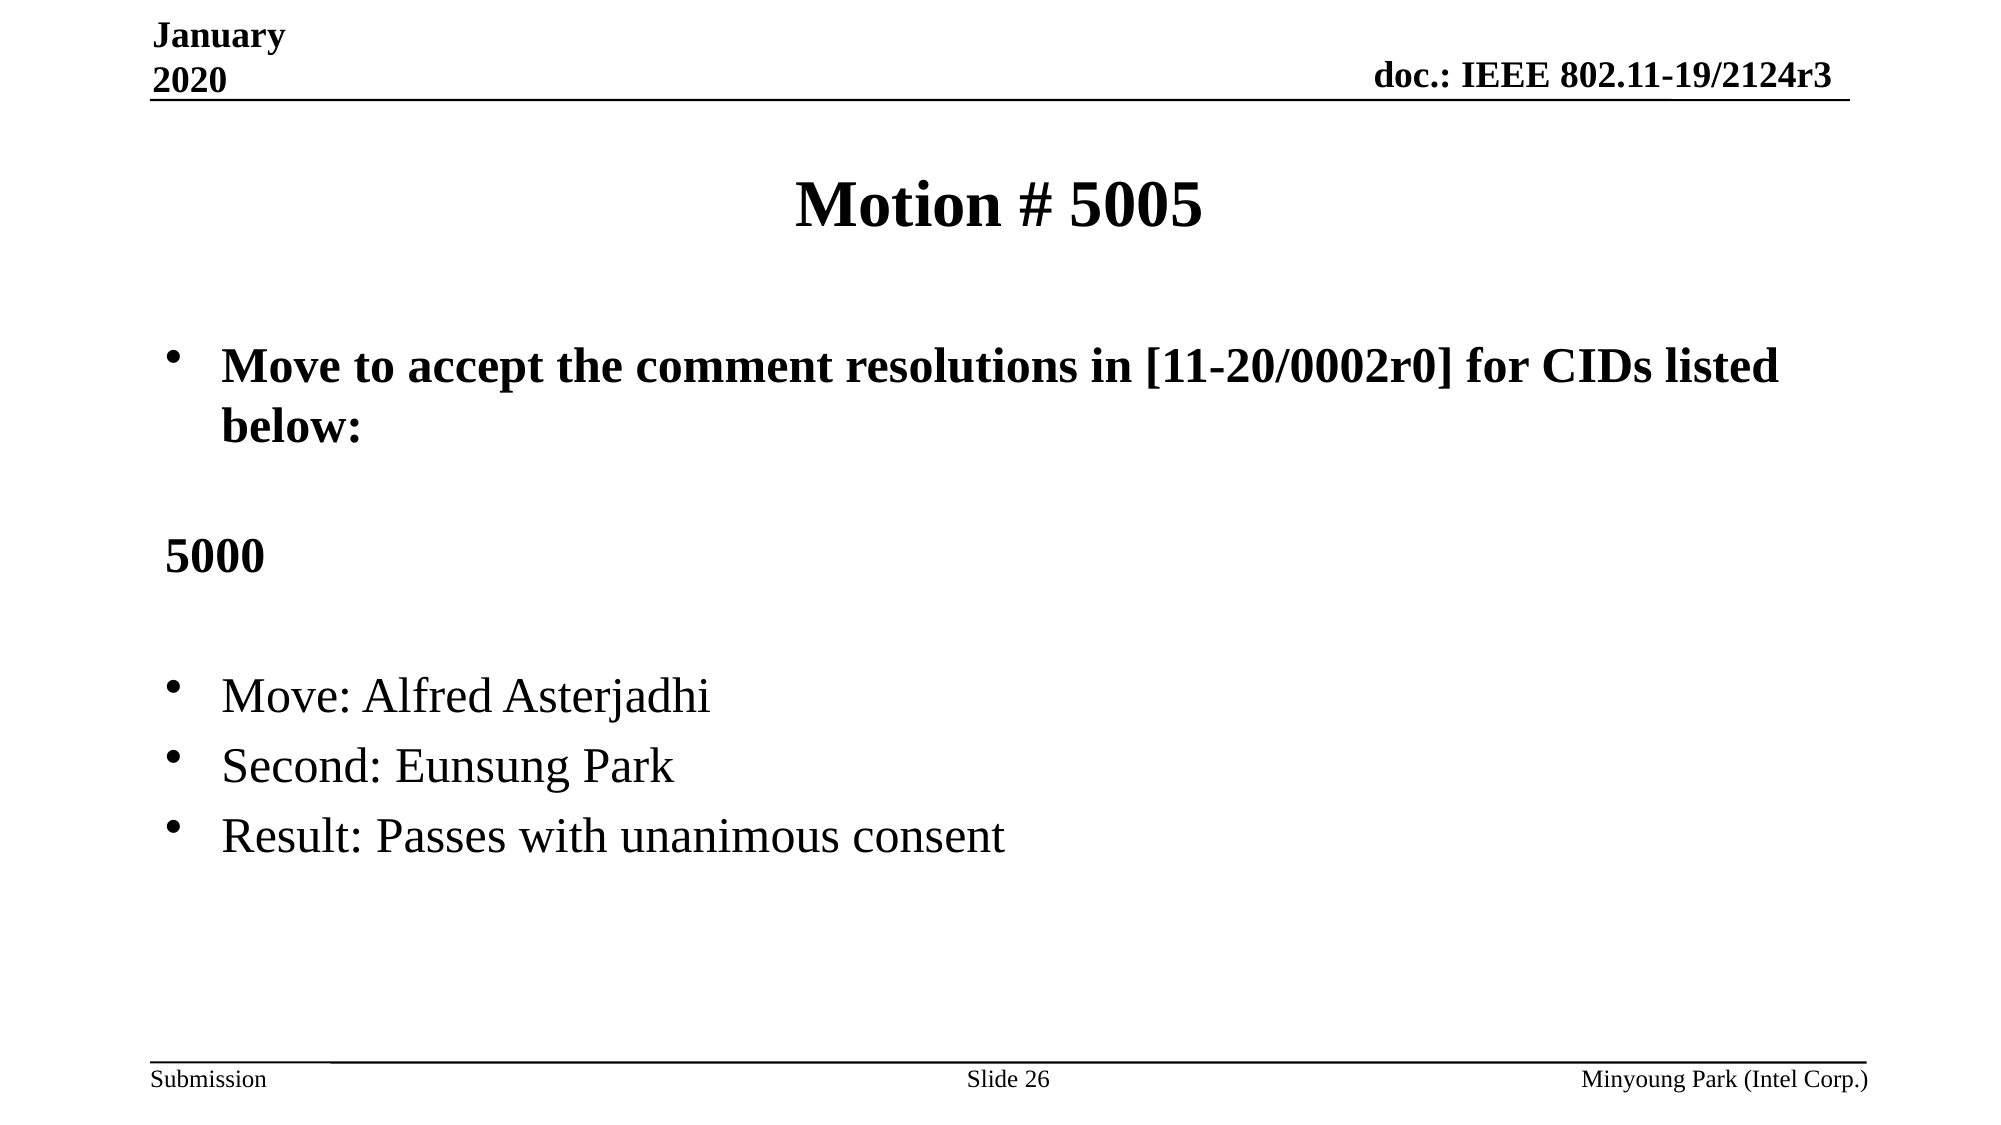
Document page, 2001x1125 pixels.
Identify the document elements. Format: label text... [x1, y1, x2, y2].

slide_number Slide 26 [964, 1061, 1053, 1093]
footer Minyoung Park (Intel Corp.) [1266, 1061, 1869, 1093]
title Motion # 5005 [150, 112, 1850, 288]
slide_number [152, 54, 347, 101]
list Move to accept the comment resolutions in [11-20/0002r0] for CIDs listed below: 5000 Move: Alfred Asterjadhi Second: Eunsung Park Result: Passes with unanimous consent [150, 324, 1850, 1000]
